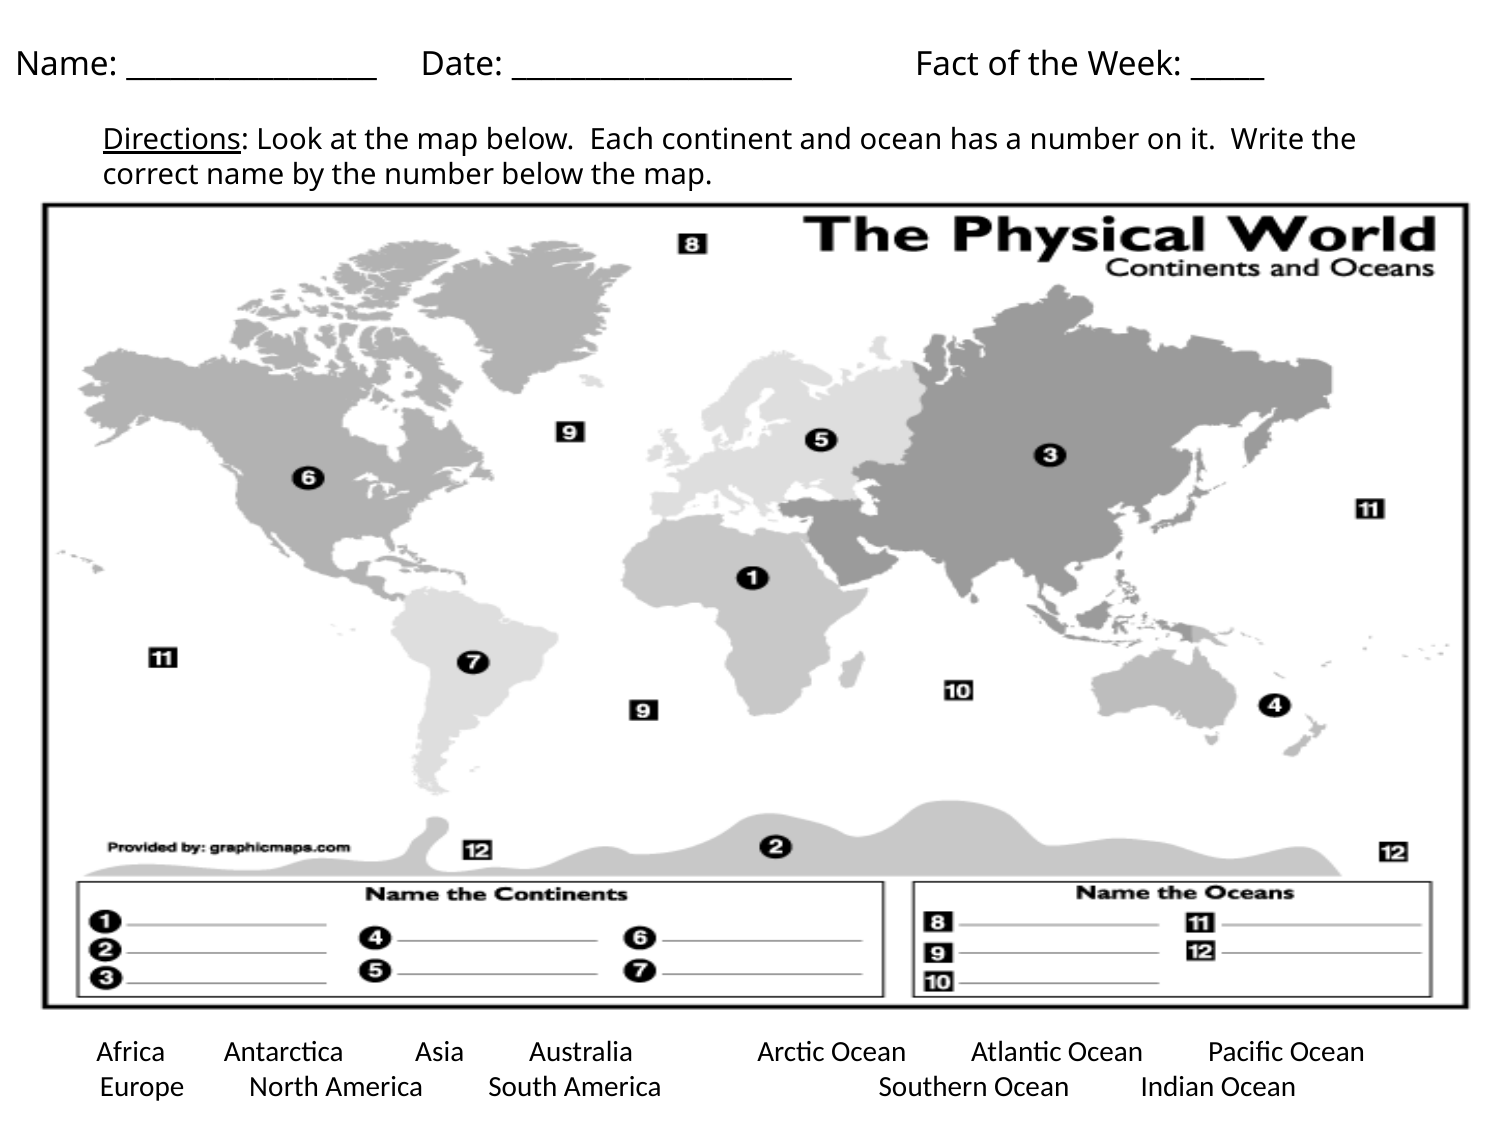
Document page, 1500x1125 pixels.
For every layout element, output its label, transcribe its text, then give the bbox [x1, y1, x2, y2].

title Name: _________________ Date: ___________________ Fact of the Week: _____ [0, 0, 1500, 125]
text_box Africa Antarctica Asia Australia Europe North America South America [74, 1024, 688, 1110]
subtitle Directions: Look at the map below. Each continent and ocean has a number on it. Write the correct name by the number below the map. [87, 112, 1413, 198]
text_box Arctic Ocean Atlantic Ocean Pacific Ocean Southern Ocean Indian Ocean [737, 1024, 1438, 1110]
picture [37, 199, 1476, 1013]
